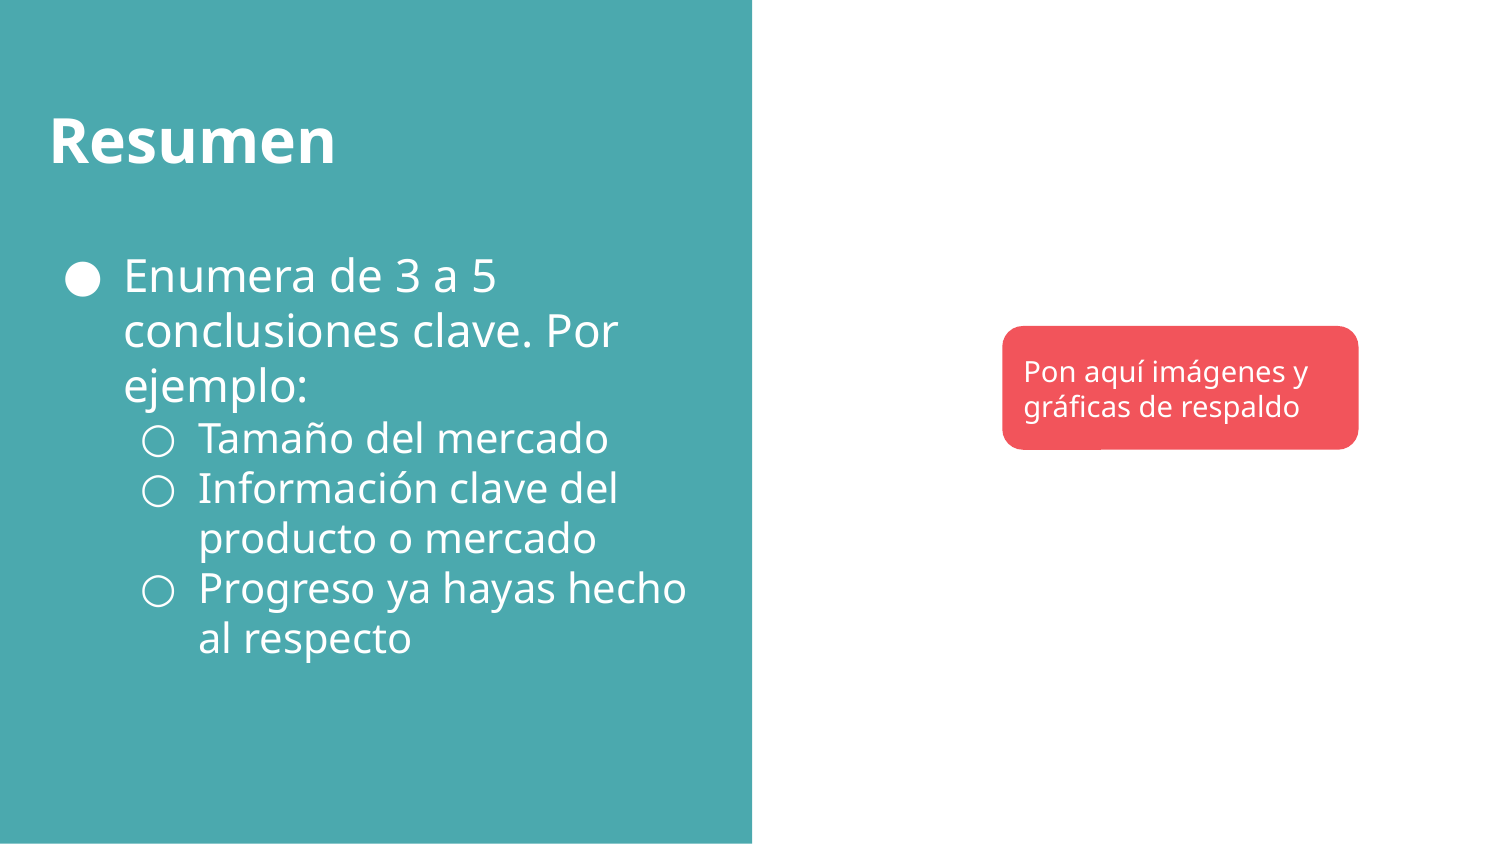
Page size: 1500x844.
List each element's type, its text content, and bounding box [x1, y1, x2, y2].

text_box Pon aquí imágenes y gráficas de respaldo [1002, 325, 1359, 450]
text_box Enumera de 3 a 5 conclusiones clave. Por ejemplo: Tamaño del mercado Información clave del producto o mercado Progreso ya hayas hecho al respecto [33, 231, 704, 758]
text_box Resumen [33, 86, 682, 186]
